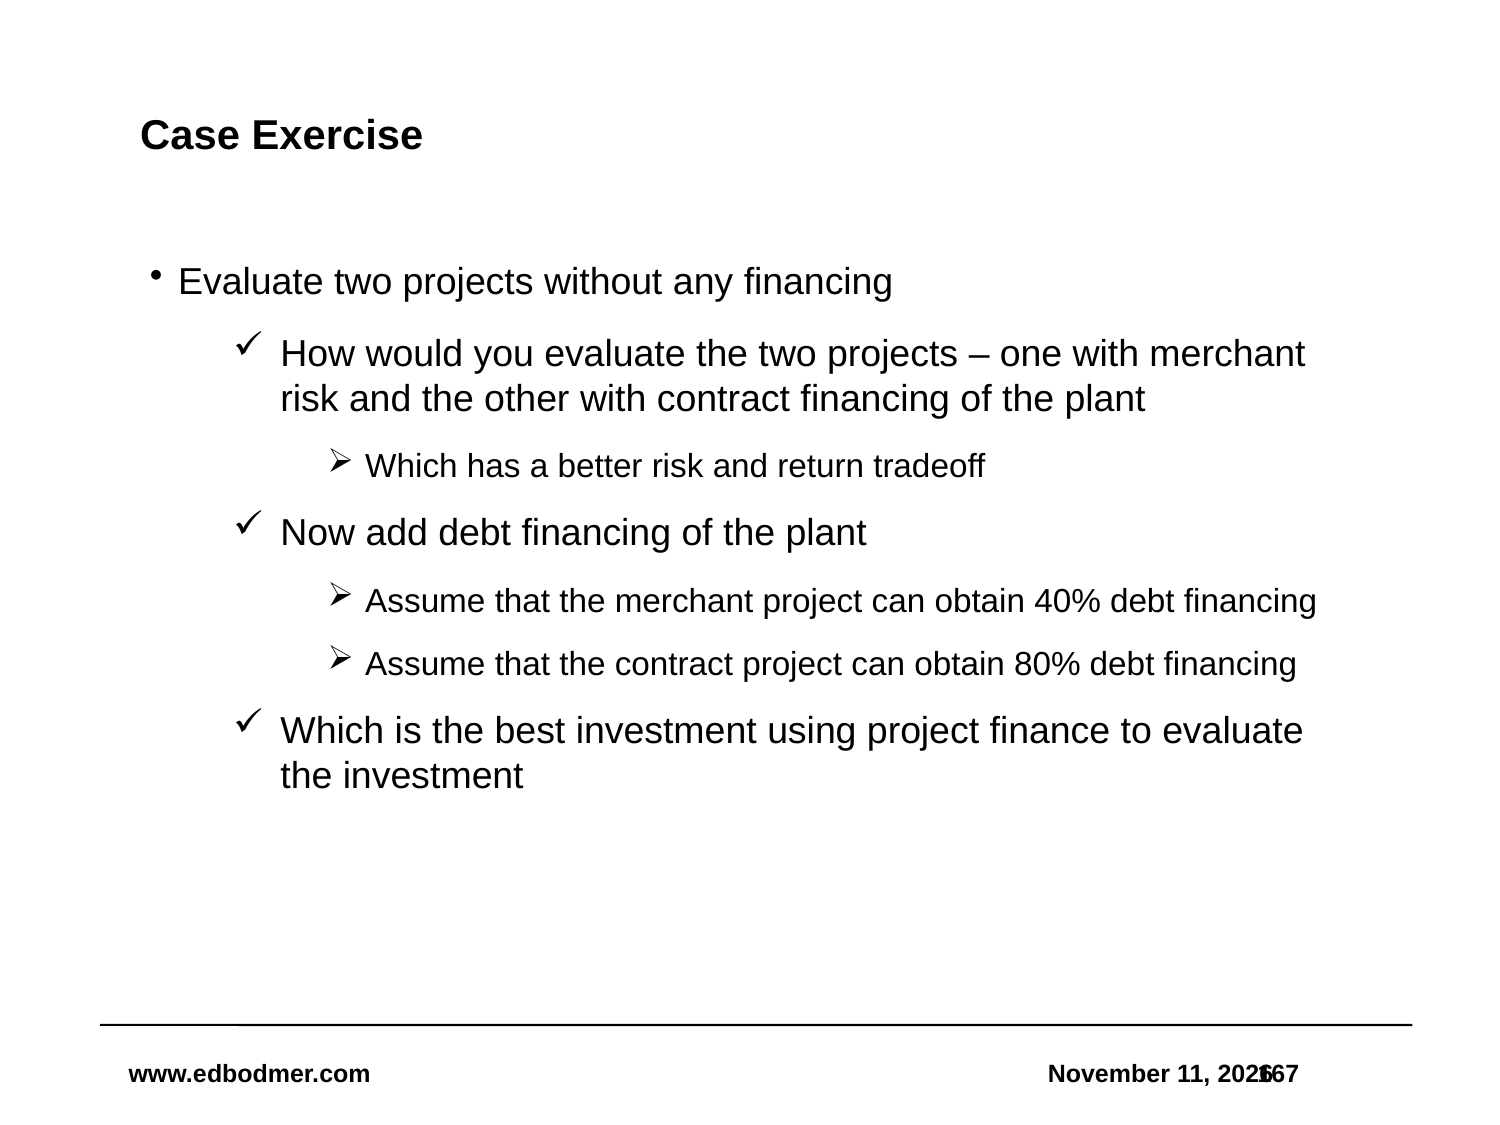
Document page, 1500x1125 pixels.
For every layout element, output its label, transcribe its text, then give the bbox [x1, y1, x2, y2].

list Evaluate two projects without any financing How would you evaluate the two projects – one with merchant risk and the other with contract financing of the plant Which has a better risk and return tradeoff Now add debt financing of the plant Assume that the merchant project can obtain 40% debt financing Assume that the contract project can obtain 80% debt financing Which is the best investment using project finance to evaluate the investment [124, 249, 1376, 1001]
title Case Exercise [124, 99, 1288, 226]
